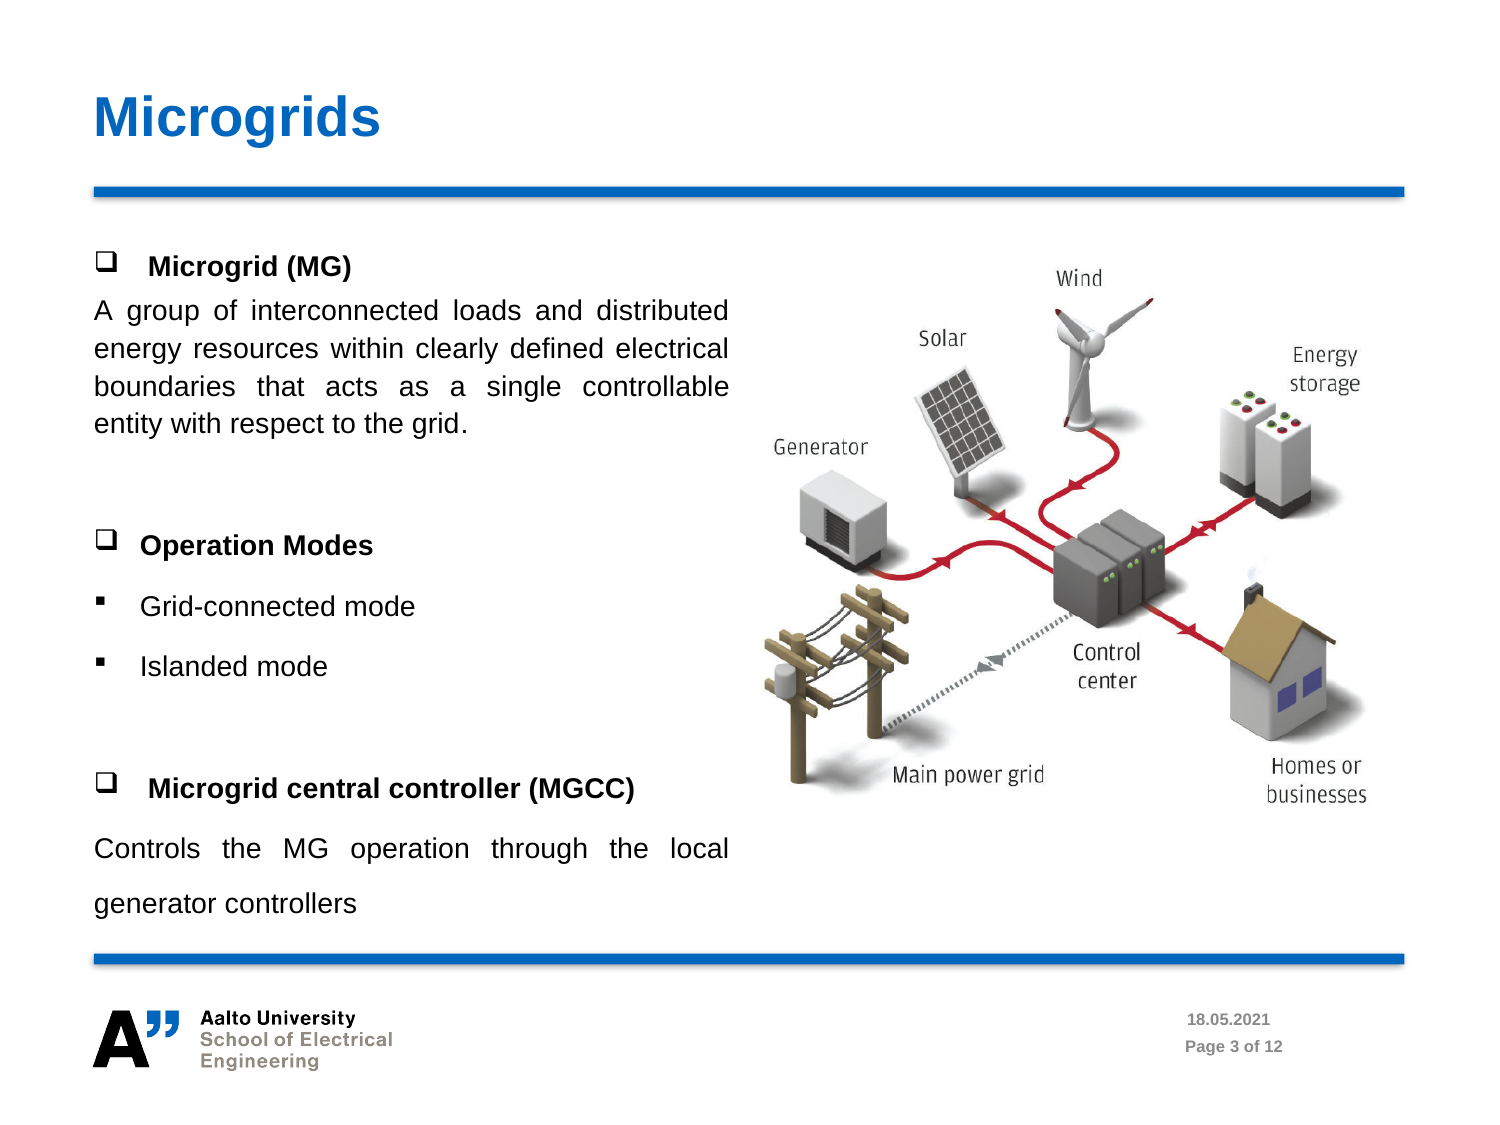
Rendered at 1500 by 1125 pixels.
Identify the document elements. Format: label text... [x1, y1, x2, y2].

picture [35, 953, 449, 1125]
slide_number Page 3 of 12 [1185, 1035, 1439, 1066]
picture [749, 262, 1375, 830]
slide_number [1187, 1008, 1441, 1026]
title Microgrids [93, 80, 1369, 228]
list Microgrid (MG) A group of interconnected loads and distributed energy resources within clearly defined electrical boundaries that acts as a single controllable entity with respect to the grid. Operation Modes Grid-connected mode Islanded mode Microgrid central controller (MGCC) Controls the MG operation through the local generator controllers [93, 228, 731, 925]
